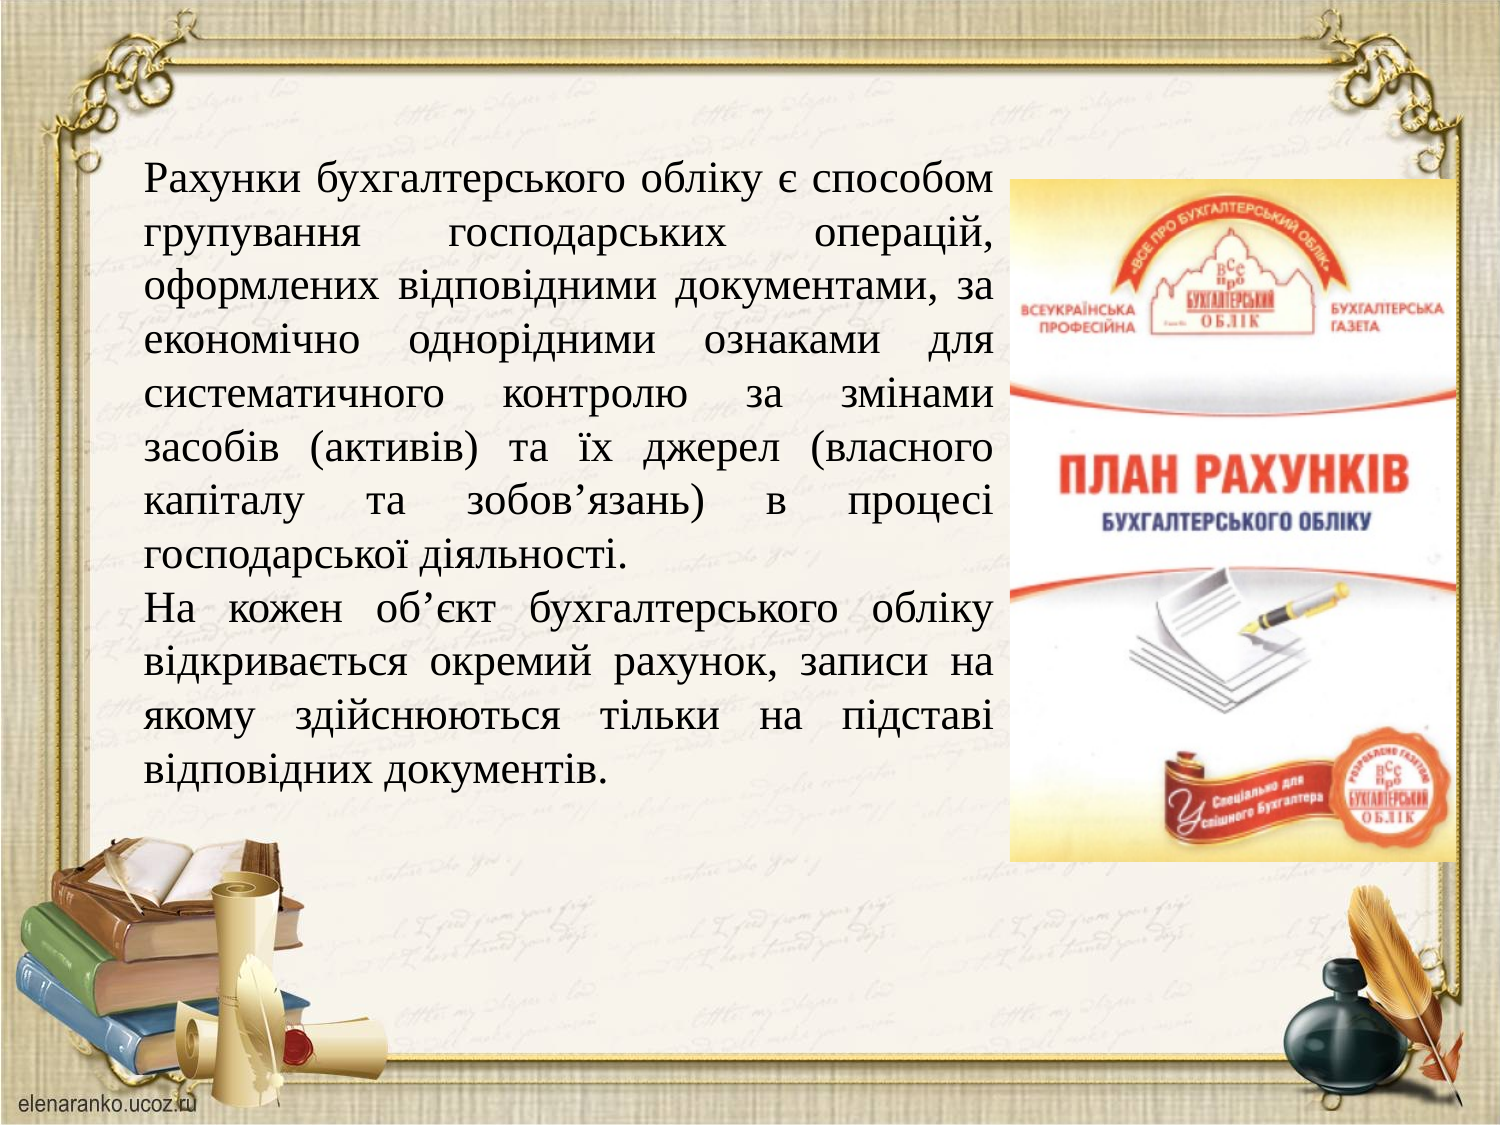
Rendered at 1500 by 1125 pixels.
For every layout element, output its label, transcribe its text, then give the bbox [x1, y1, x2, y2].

text_box Рахунки бухгалтерського обліку є способом групування господарських операцій, оформлених відповідними документами, за економічно однорідними ознаками для систематичного контролю за змінами засобів (активів) та їх джерел (власного капіталу та зобов’язань) в процесі господарської діяльності. На кожен об’єкт бухгалтерського обліку відкривається окремий рахунок, записи на якому здійснюються тільки на підставі відповідних документів. [128, 140, 1010, 800]
picture [0, 0, 1500, 1125]
